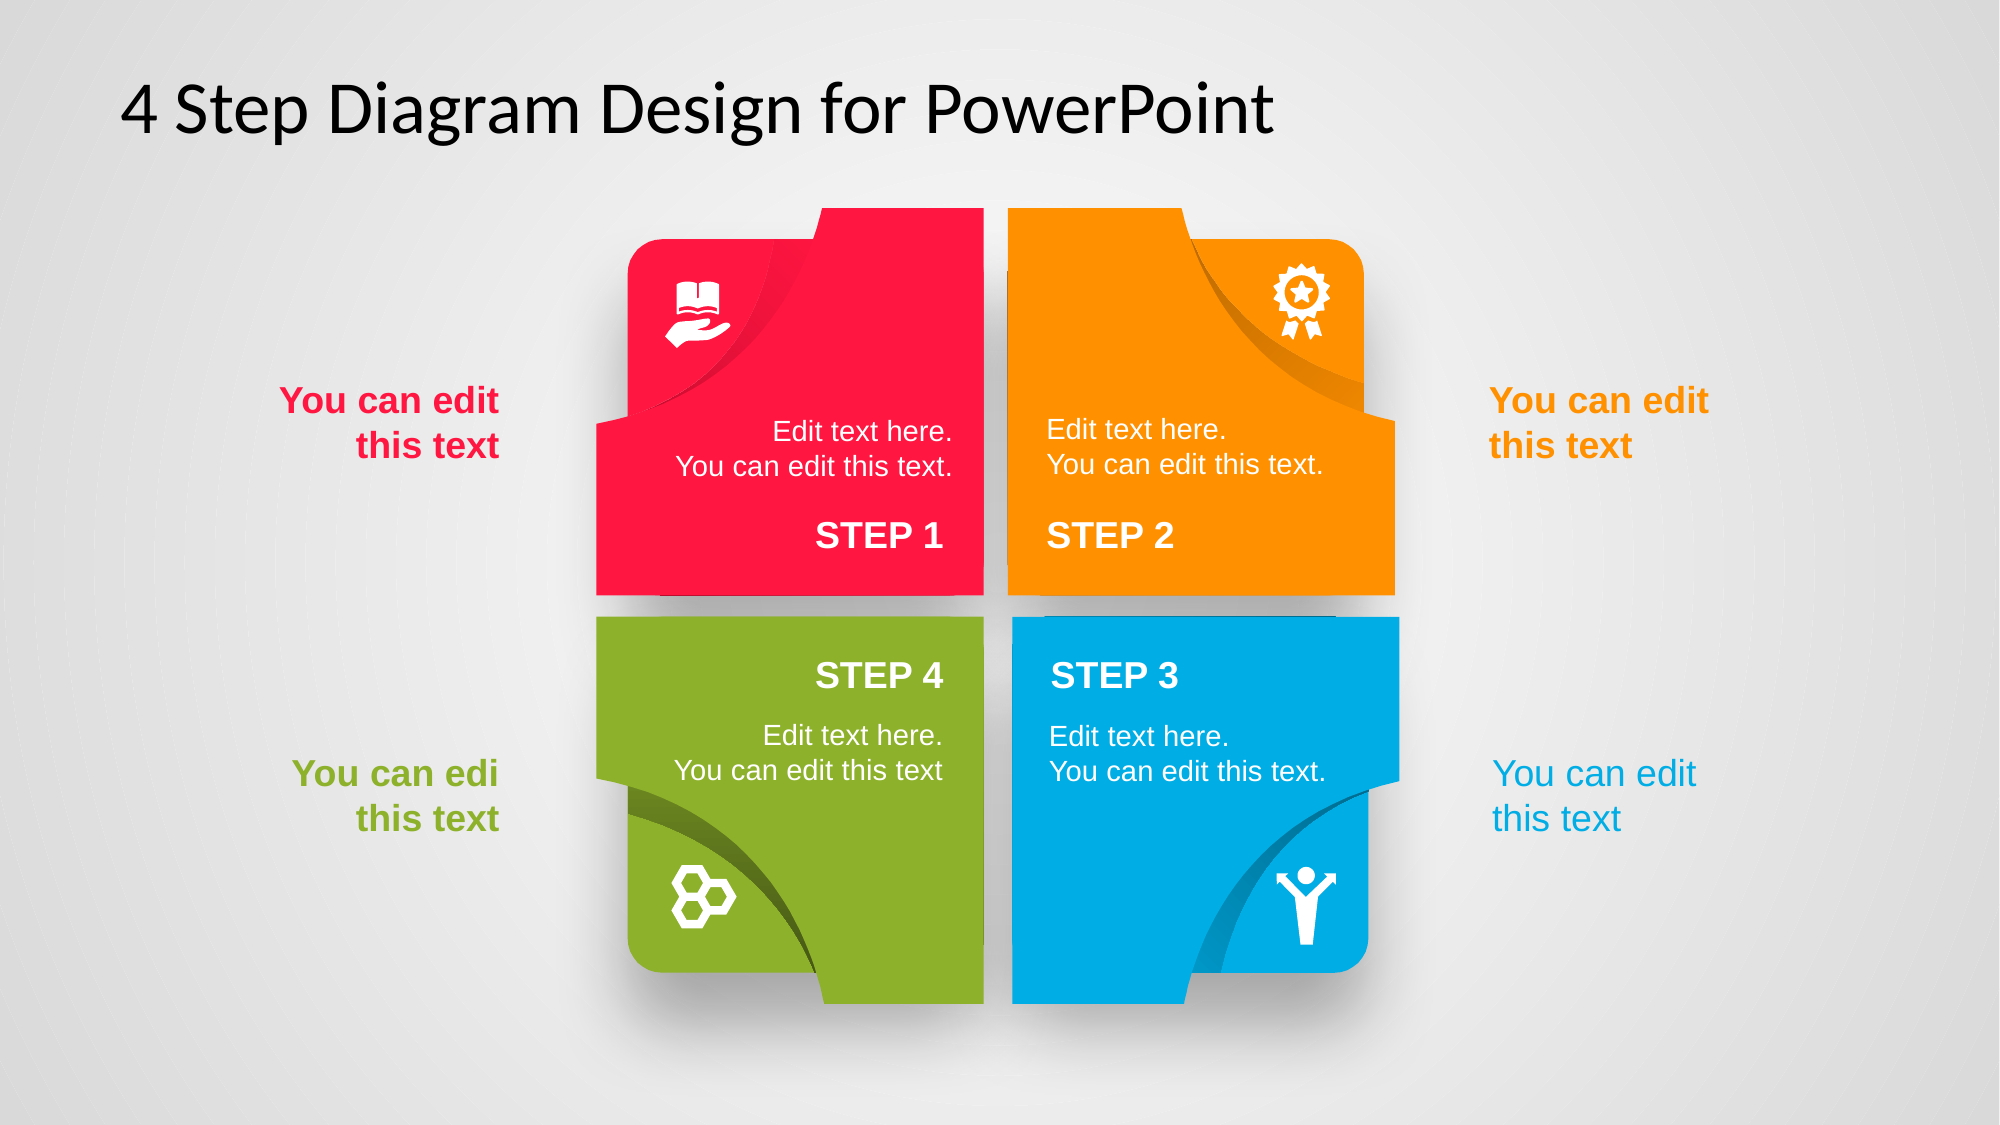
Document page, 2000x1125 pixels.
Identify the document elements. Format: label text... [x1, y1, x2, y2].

text_box [671, 865, 737, 929]
text_box You can edit this text [1474, 368, 1725, 474]
text_box [1007, 208, 1395, 596]
text_box STEP 2 [1031, 503, 1368, 564]
text_box [1192, 795, 1359, 973]
text_box [596, 208, 984, 596]
text_box [1221, 792, 1369, 973]
text_box You can edi this text [276, 741, 515, 846]
text_box Edit text here. You can edit this text. [1031, 402, 1364, 488]
text_box [627, 814, 814, 973]
text_box You can edit this text [263, 368, 515, 474]
text_box [1192, 239, 1364, 382]
text_box [627, 786, 816, 973]
text_box [1012, 616, 1400, 1004]
text_box STEP 1 [623, 503, 959, 564]
text_box STEP 4 [625, 643, 959, 704]
text_box [596, 616, 984, 1004]
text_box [664, 281, 731, 349]
text_box Edit text here. You can edit this text. [636, 405, 969, 490]
text_box Edit text here. You can edit this text. [1034, 710, 1367, 795]
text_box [1276, 866, 1337, 945]
text_box You can edit this text [1477, 741, 1712, 846]
text_box STEP 3 [1035, 643, 1369, 704]
text_box [1191, 239, 1364, 402]
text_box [1273, 263, 1331, 340]
title 4 Step Diagram Design for PowerPoint [99, 45, 1900, 162]
text_box Edit text here. You can edit this text [656, 709, 959, 794]
text_box [627, 239, 774, 415]
text_box [657, 239, 812, 405]
